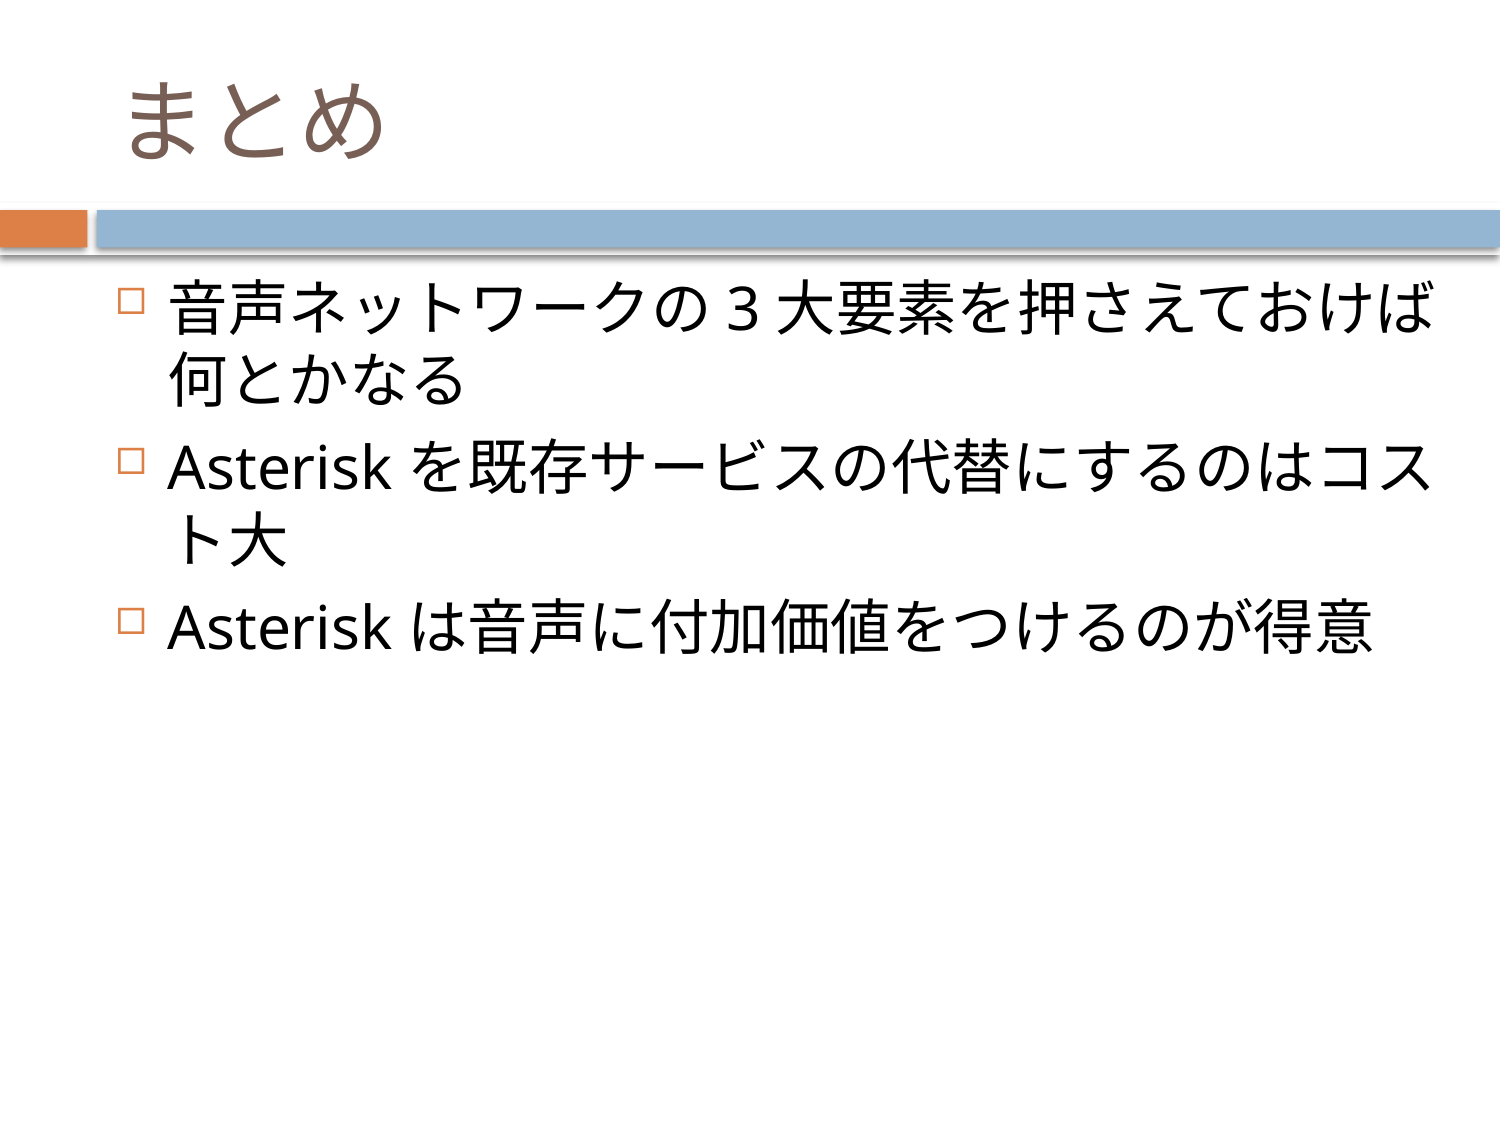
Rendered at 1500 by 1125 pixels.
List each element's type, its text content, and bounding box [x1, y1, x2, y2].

list 音声ネットワークの3大要素を押さえておけば 何とかなる Asteriskを既存サービスの代替にするのはコスト大 Asteriskは音声に付加価値をつけるのが得意 [100, 262, 1500, 965]
title まとめ [100, 37, 1438, 200]
